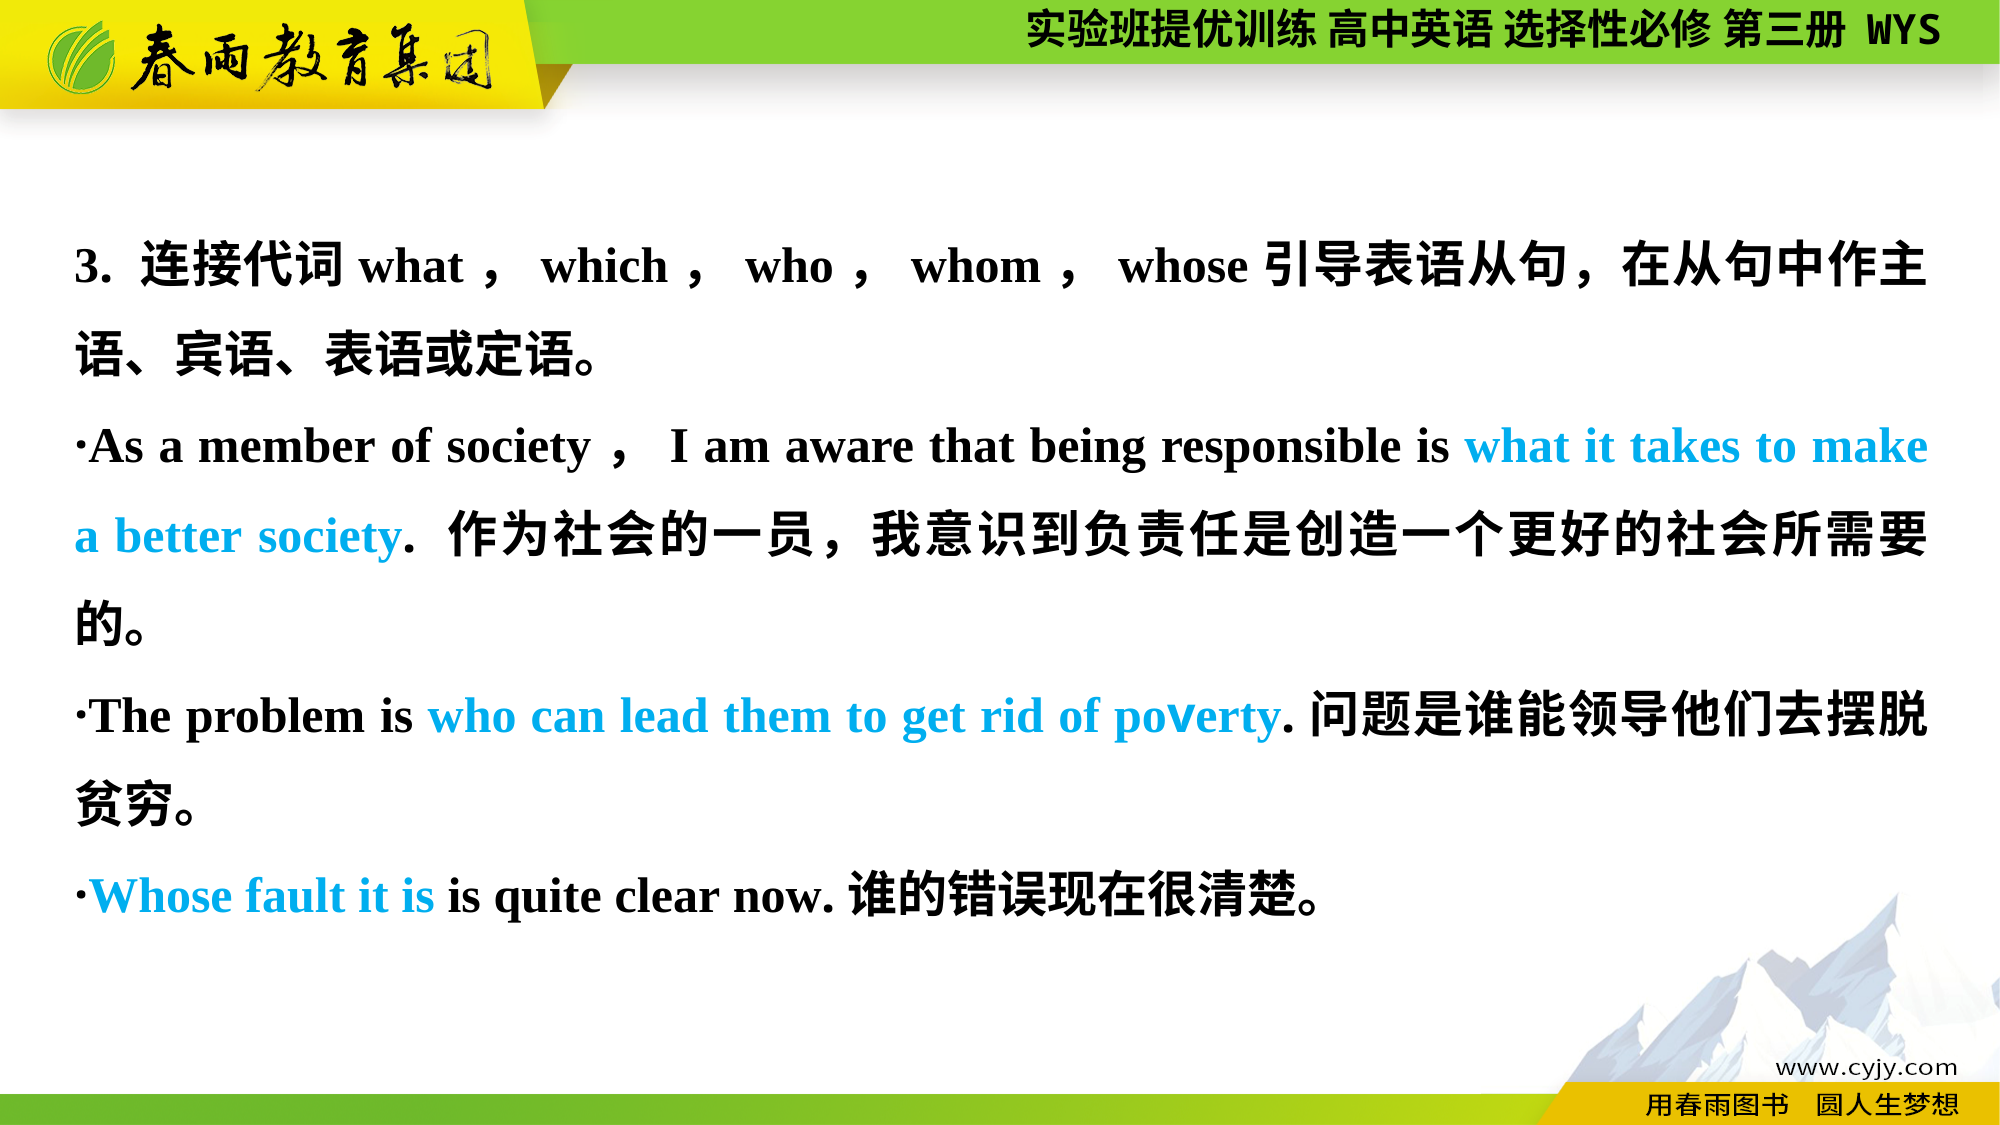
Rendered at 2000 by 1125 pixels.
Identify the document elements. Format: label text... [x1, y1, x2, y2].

picture [0, 0, 2000, 1125]
list 3. 连接代词what，which，who，whom，whose引导表语从句，在从句中作主语、宾语、表语或定语。 ·As a member of society，I am aware that being responsible is what it takes to make a better society. 作为社会的一员，我意识到负责任是创造一个更好的社会所需要的。 ·The problem is who can lead them to get rid of poverty.问题是谁能领导他们去摆脱贫穷。 ·Whose fault it is is quite clear now.谁的错误现在很清楚。 [59, 194, 1944, 937]
